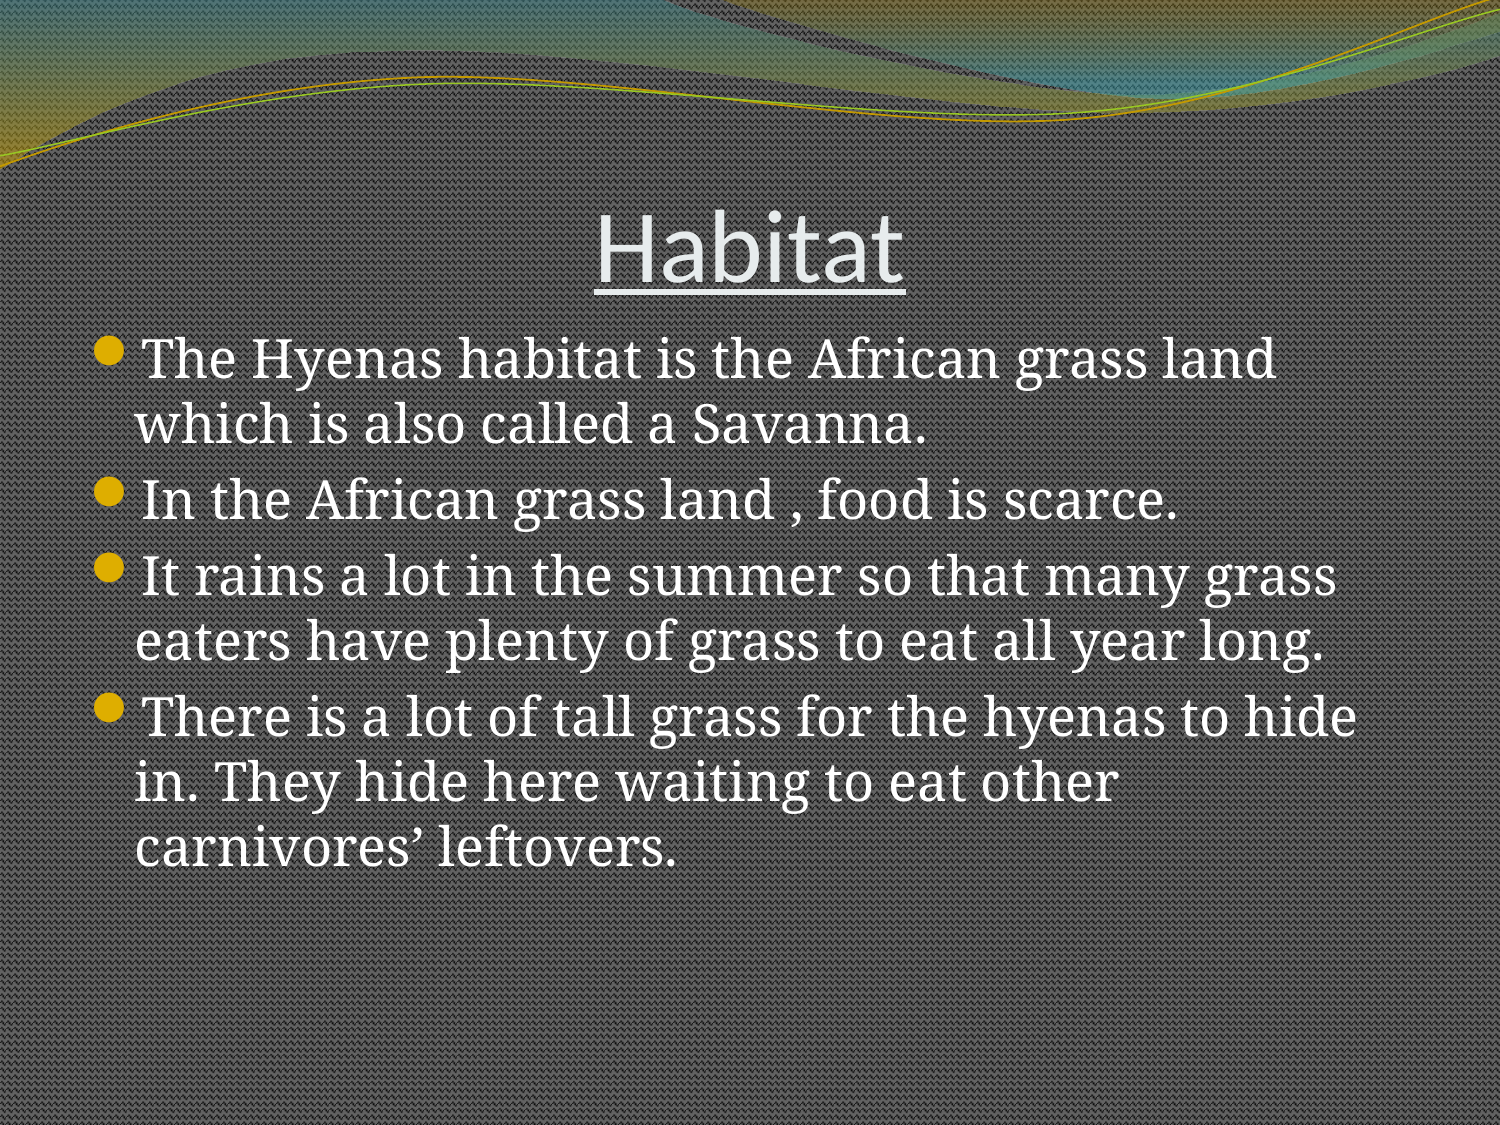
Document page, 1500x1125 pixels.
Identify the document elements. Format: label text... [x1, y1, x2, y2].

list The Hyenas habitat is the African grass land which is also called a Savanna. In the African grass land , food is scarce. It rains a lot in the summer so that many grass eaters have plenty of grass to eat all year long. There is a lot of tall grass for the hyenas to hide in. They hide here waiting to eat other carnivores’ leftovers. [75, 317, 1425, 1038]
title Habitat [75, 115, 1425, 303]
